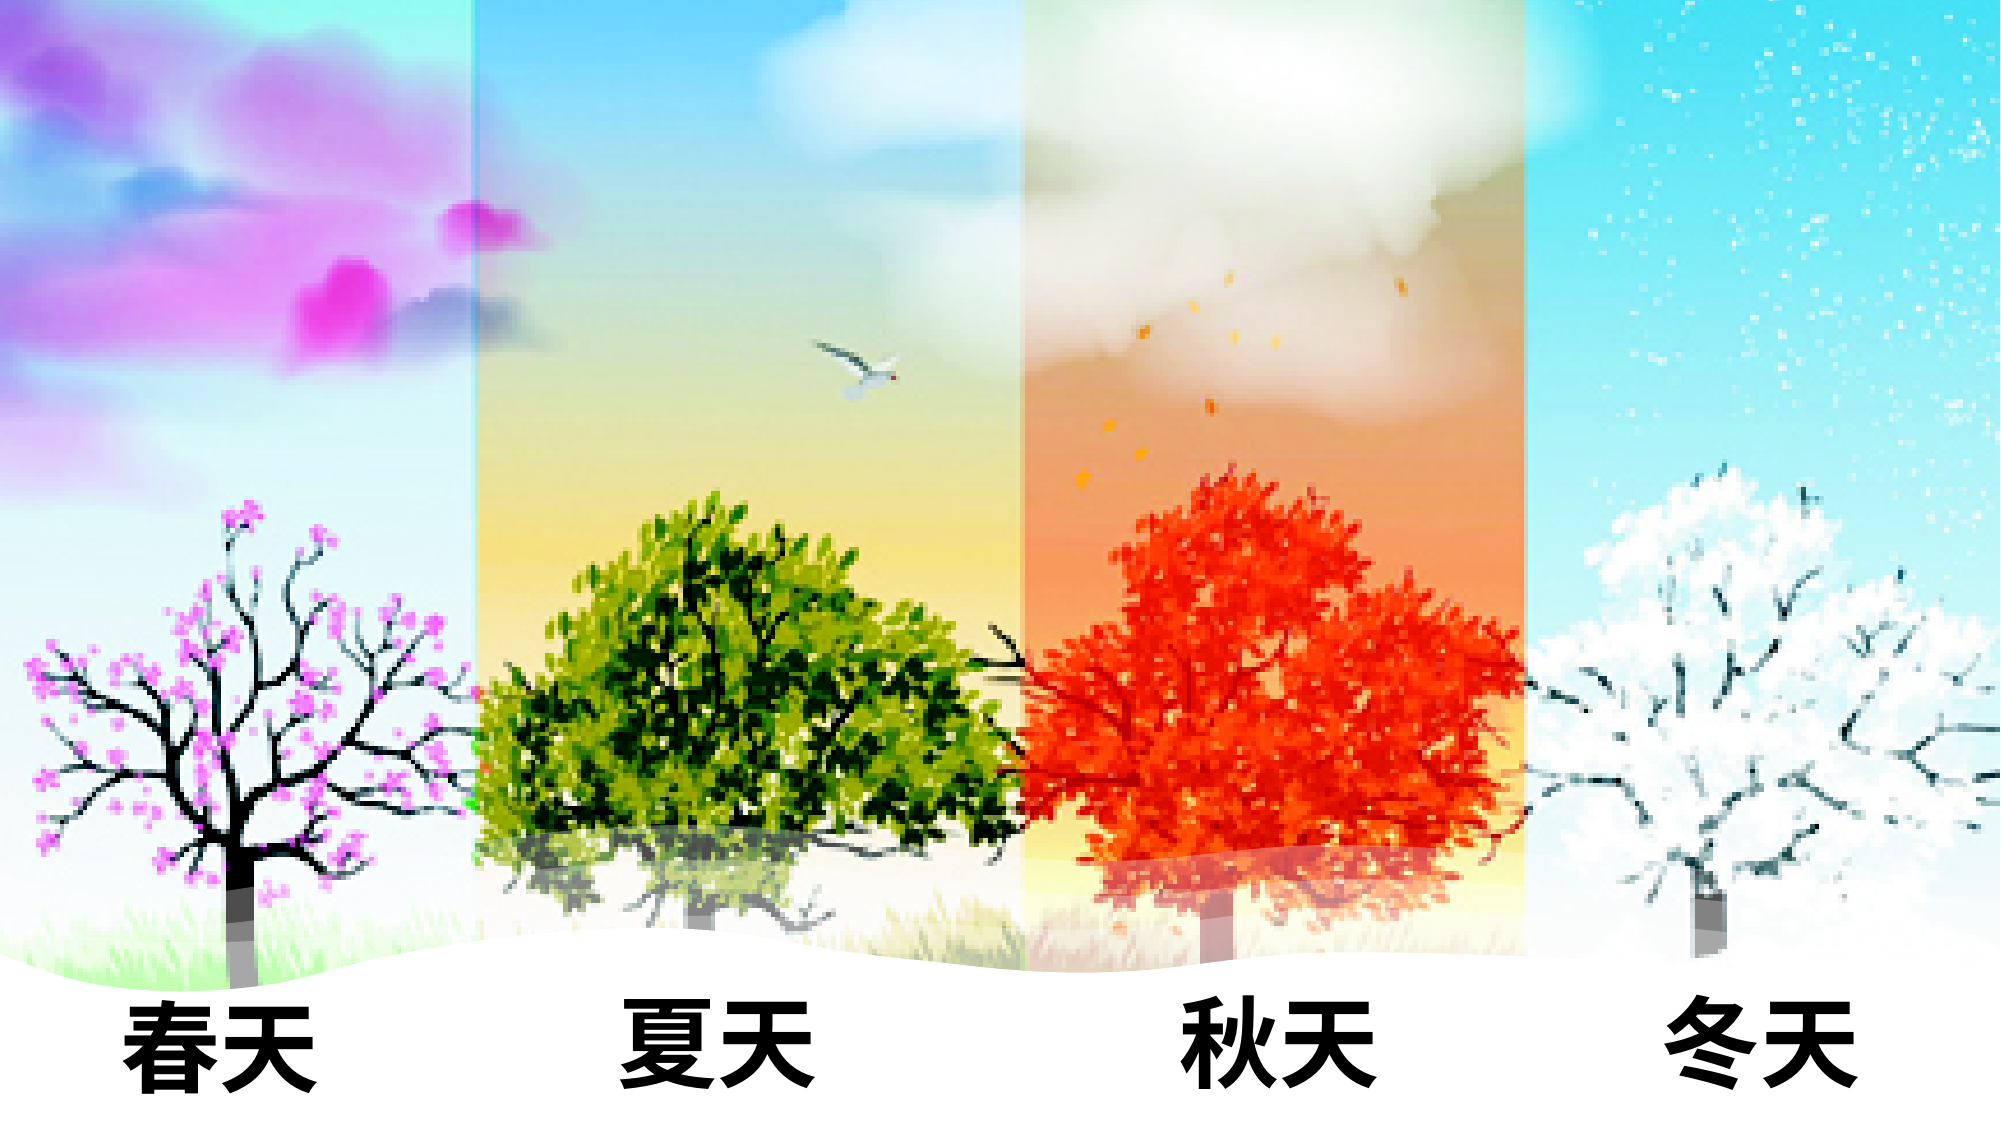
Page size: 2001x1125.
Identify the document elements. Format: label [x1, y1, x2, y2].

text_box [0, 824, 2000, 1125]
picture [0, 0, 2000, 824]
